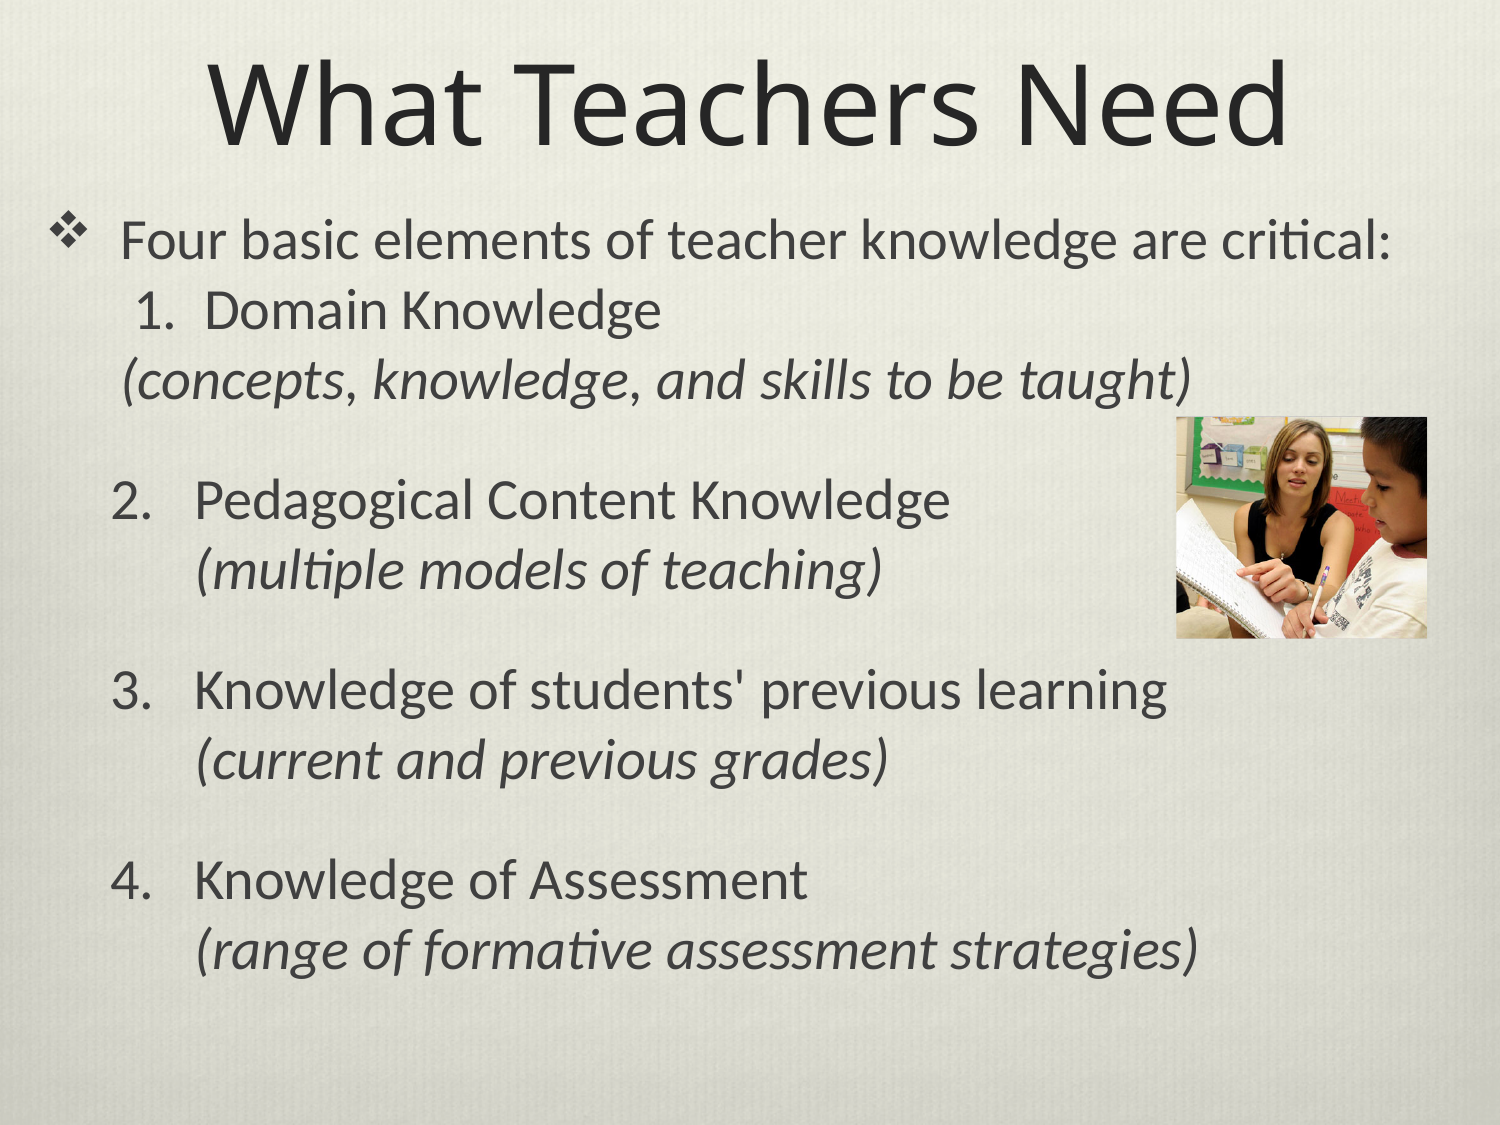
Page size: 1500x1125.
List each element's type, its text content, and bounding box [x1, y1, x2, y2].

list Four basic elements of teacher knowledge are critical: 1. Domain Knowledge (concepts, knowledge, and skills to be taught) Pedagogical Content Knowledge (multiple models of teaching) Knowledge of students' previous learning (current and previous grades) Knowledge of Assessment (range of formative assessment strategies) [30, 193, 1455, 1034]
title What Teachers Need [119, 6, 1381, 193]
picture [1175, 415, 1429, 640]
